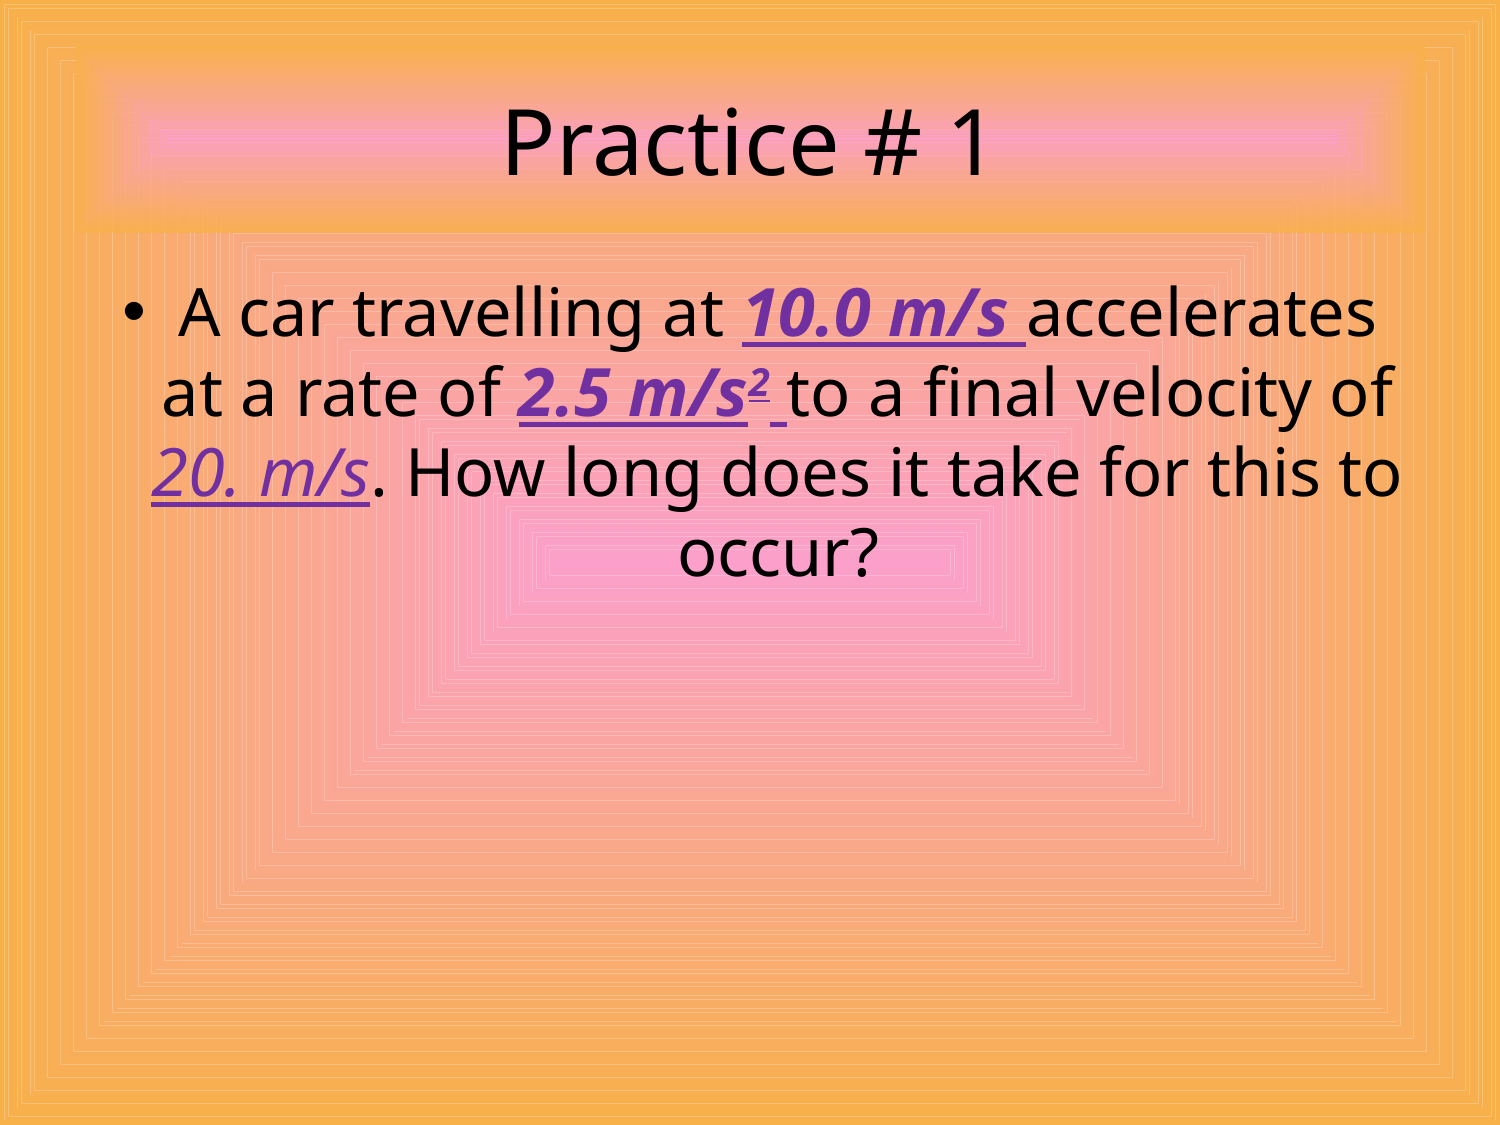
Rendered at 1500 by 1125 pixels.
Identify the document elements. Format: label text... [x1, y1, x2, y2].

title Practice # 1 [75, 45, 1425, 233]
list A car travelling at 10.0 m/s accelerates at a rate of 2.5 m/s2 to a final velocity of 20. m/s. How long does it take for this to occur? [75, 262, 1425, 1005]
